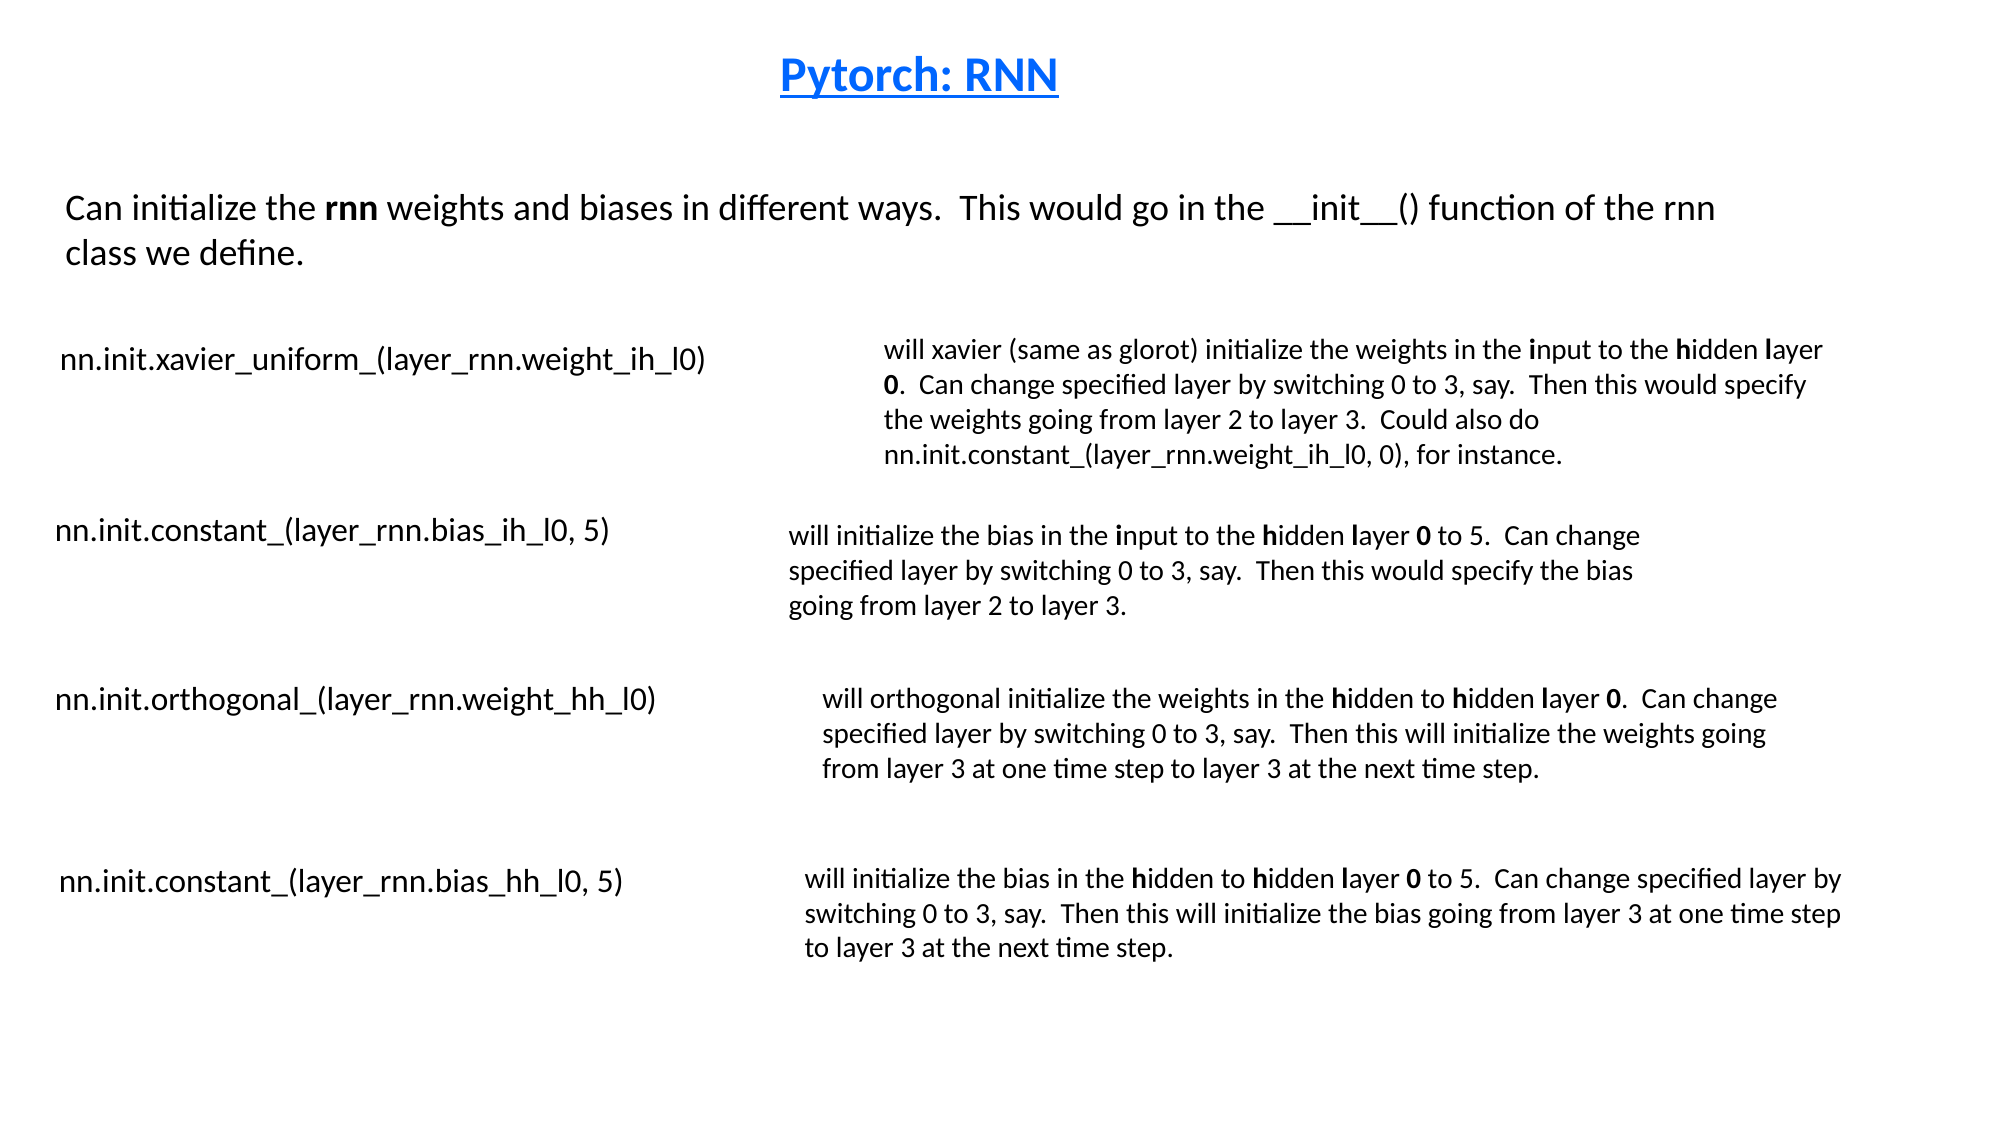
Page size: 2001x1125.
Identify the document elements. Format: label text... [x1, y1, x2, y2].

text_box will orthogonal initialize the weights in the hidden to hidden layer 0. Can change specified layer by switching 0 to 3, say. Then this will initialize the weights going from layer 3 at one time step to layer 3 at the next time step. [807, 672, 1825, 792]
text_box Pytorch: RNN [765, 33, 1074, 109]
text_box will initialize the bias in the input to the hidden layer 0 to 5. Can change specified layer by switching 0 to 3, say. Then this would specify the bias going from layer 2 to layer 3. [773, 508, 1690, 629]
text_box will initialize the bias in the hidden to hidden layer 0 to 5. Can change specified layer by switching 0 to 3, say. Then this will initialize the bias going from layer 3 at one time step to layer 3 at the next time step. [789, 851, 1865, 972]
text_box nn.init.constant_(layer_rnn.bias_hh_l0, 5) [43, 851, 660, 907]
text_box will xavier (same as glorot) initialize the weights in the input to the hidden layer 0. Can change specified layer by switching 0 to 3, say. Then this would specify the weights going from layer 2 to layer 3. Could also do nn.init.constant_(layer_rnn.weight_ih_l0, 0), for instance. [869, 322, 1865, 478]
text_box nn.init.orthogonal_(layer_rnn.weight_hh_l0) [40, 670, 678, 725]
text_box nn.init.xavier_uniform_(layer_rnn.weight_ih_l0) [45, 329, 732, 385]
text_box nn.init.constant_(layer_rnn.bias_ih_l0, 5) [39, 501, 628, 556]
text_box Can initialize the rnn weights and biases in different ways. This would go in the __init__() function of the rnn class we define. [50, 175, 1758, 281]
